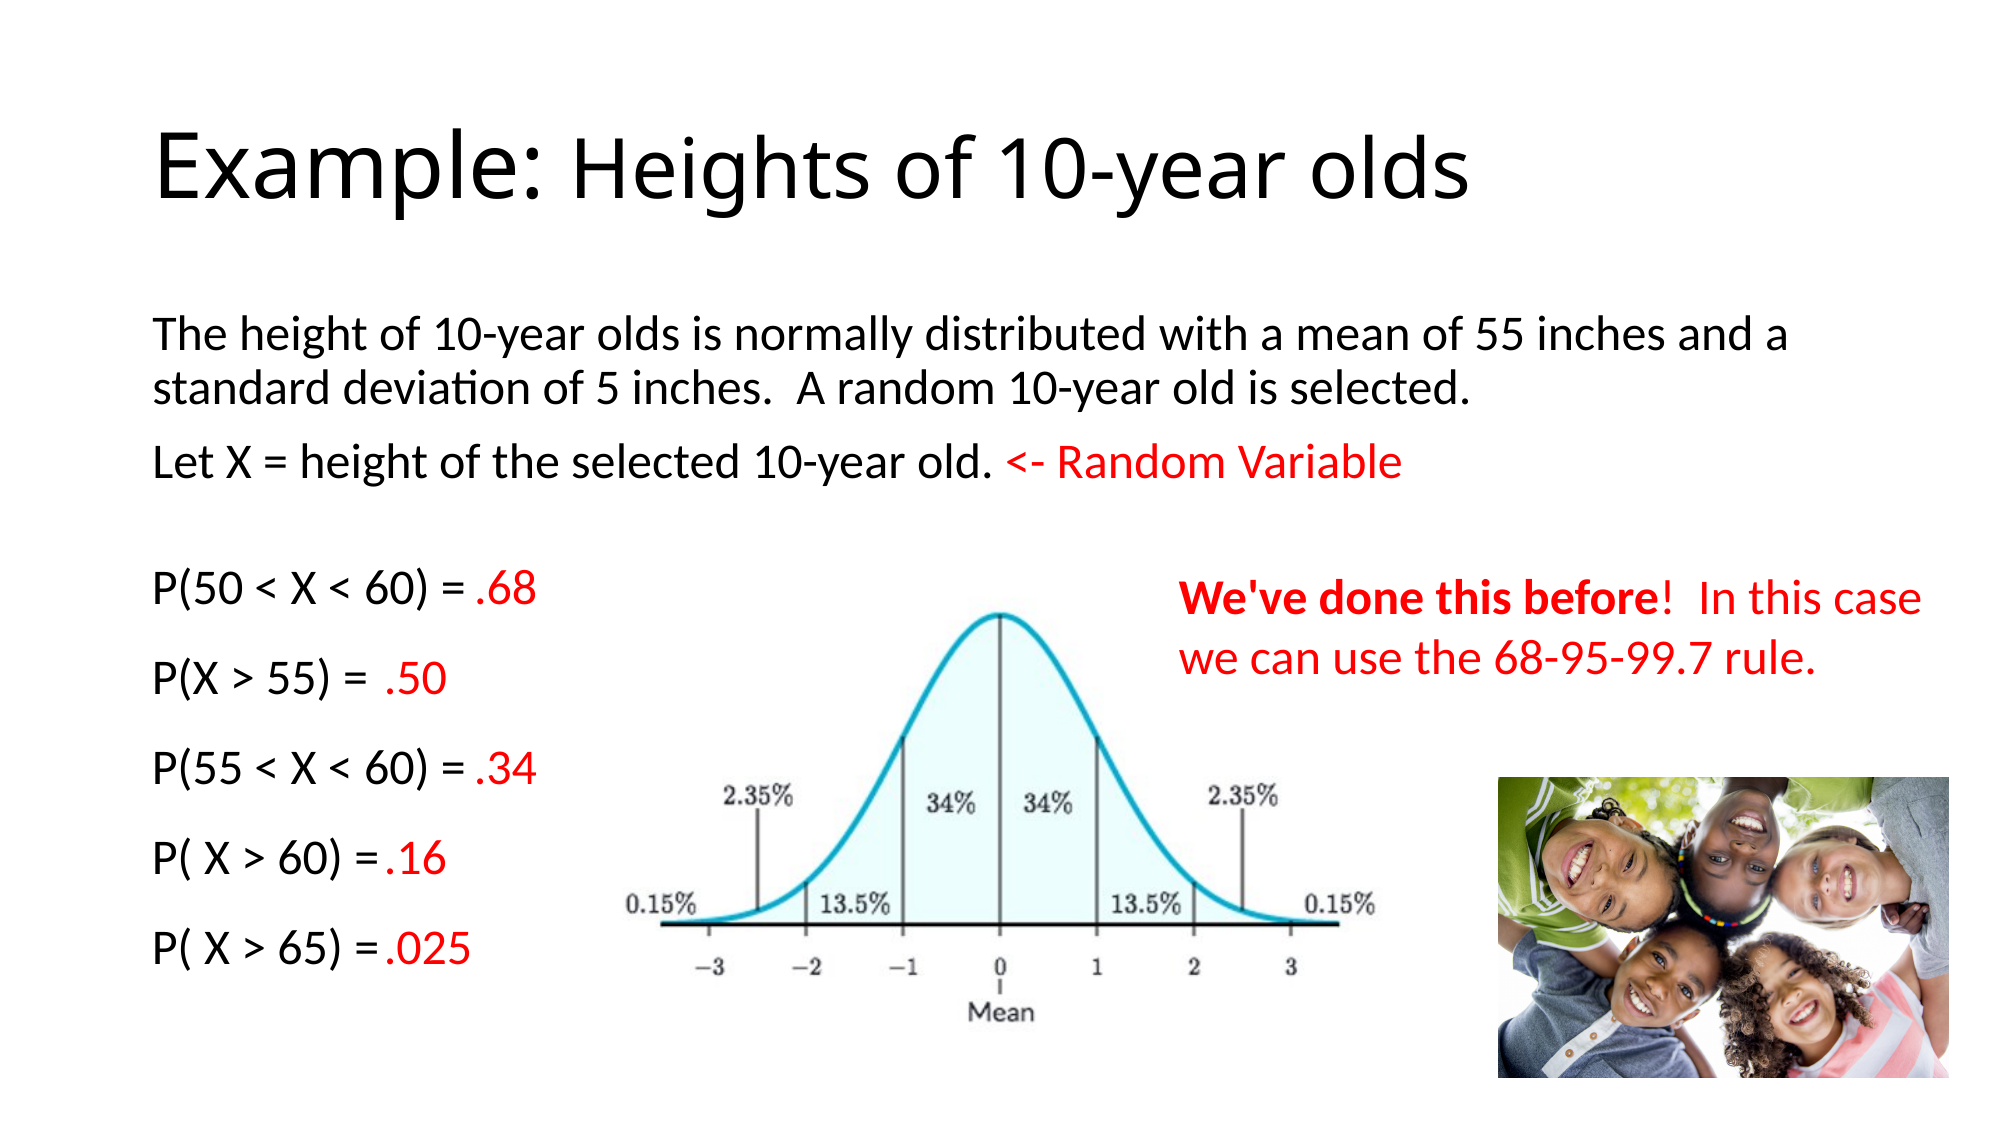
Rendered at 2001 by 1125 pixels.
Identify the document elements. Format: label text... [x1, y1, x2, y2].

picture [1498, 777, 1949, 1078]
picture [589, 576, 1423, 1039]
text_box We've done this before! In this case we can use the 68-95-99.7 rule. [1163, 556, 1949, 692]
text_box P(50 < X < 60) = P(X > 55) = P(55 < X < 60) = P( X > 60) = P( X > 65) = [136, 516, 525, 982]
text_box .68 .50 .34 .16 .025 [369, 517, 597, 982]
title Example: Heights of 10-year olds [137, 59, 1863, 278]
list The height of 10-year olds is normally distributed with a mean of 55 inches and a standard deviation of 5 inches. A random 10-year old is selected. Let X = height of the selected 10-year old. <- Random Variable [137, 299, 1863, 547]
